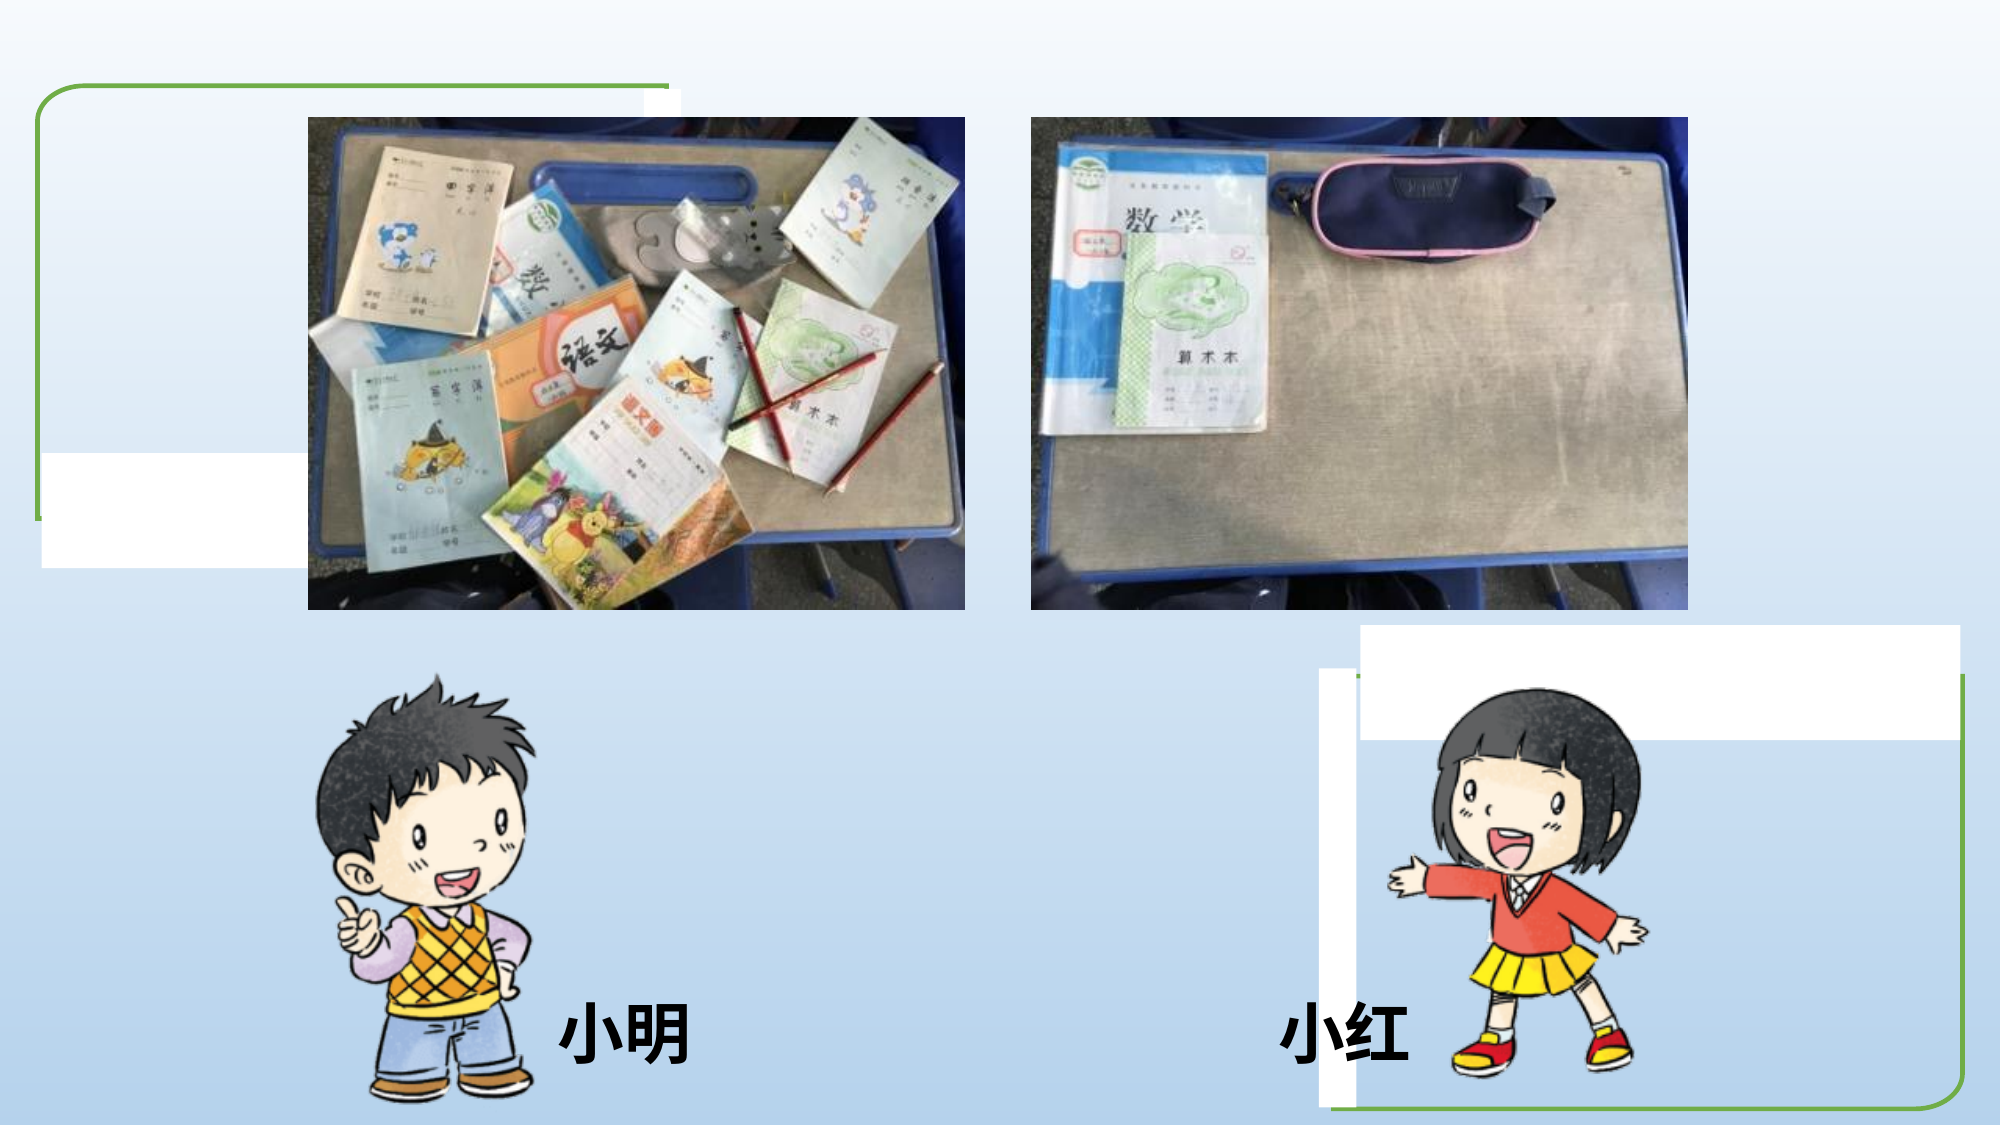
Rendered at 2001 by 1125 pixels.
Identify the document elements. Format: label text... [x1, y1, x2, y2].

text_box 小明 [574, 984, 748, 1079]
picture [1363, 679, 1661, 1097]
picture [308, 666, 574, 1125]
text_box 小红 [1263, 984, 1363, 1079]
picture [1031, 117, 1688, 610]
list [308, 117, 965, 610]
